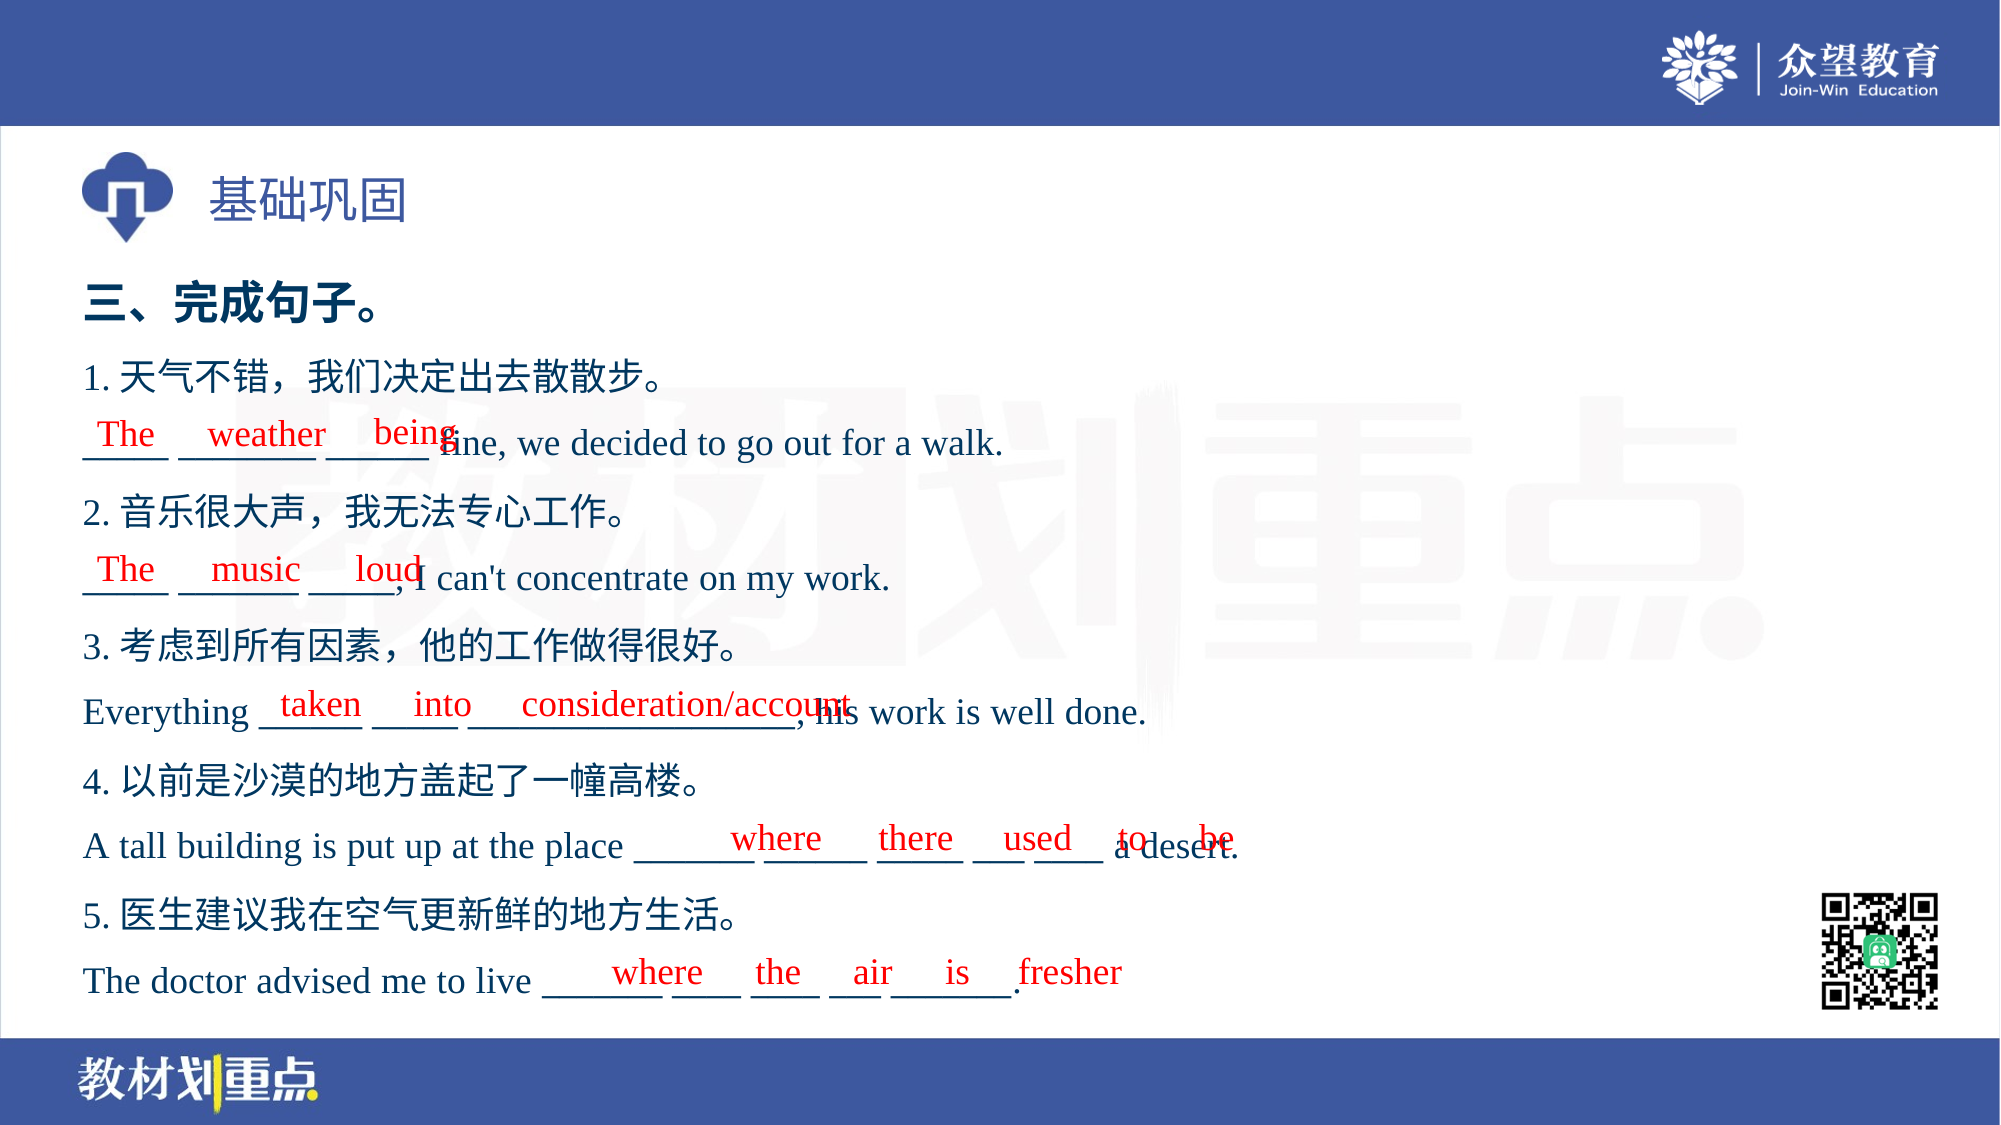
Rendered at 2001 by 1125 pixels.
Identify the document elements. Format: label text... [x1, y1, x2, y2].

text_box weather [193, 389, 340, 448]
text_box 5.医生建议我在空气更新鲜的地方生活。 The doctor advised me to live _______ ____ ____ ___ _______. [82, 867, 1817, 994]
text_box to [1104, 793, 1161, 852]
text_box into [400, 658, 486, 717]
picture [0, 0, 2000, 1125]
text_box 2.音乐很大声，我无法专心工作。 _____ _______ _____, I can't concentrate on my work. [82, 464, 1817, 591]
text_box loud [341, 524, 436, 583]
text_box air [839, 927, 907, 986]
text_box 三、完成句子。 [82, 247, 1817, 329]
text_box 4.以前是沙漠的地方盖起了一幢高楼。 A tall building is put up at the place _______ ______ _____ ___ ____ a desert. [82, 733, 1817, 860]
text_box fresher [1004, 927, 1136, 986]
text_box there [864, 793, 967, 852]
text_box be [1185, 793, 1249, 852]
text_box The [83, 389, 170, 448]
text_box is [931, 927, 984, 986]
text_box used [989, 793, 1086, 852]
text_box where [716, 793, 836, 852]
text_box The [83, 524, 170, 583]
text_box taken [266, 658, 376, 717]
text_box the [741, 927, 815, 986]
text_box music [197, 524, 315, 583]
text_box 3.考虑到所有因素，他的工作做得很好。 Everything ______ _____ ___________________, his work is well done. [82, 598, 1817, 725]
text_box where [597, 927, 717, 986]
text_box consideration/account [508, 658, 865, 717]
text_box being [360, 387, 472, 446]
text_box 1.天气不错，我们决定出去散散步。 _____ ________ ______ fine, we decided to go out for a walk. [82, 329, 1817, 456]
